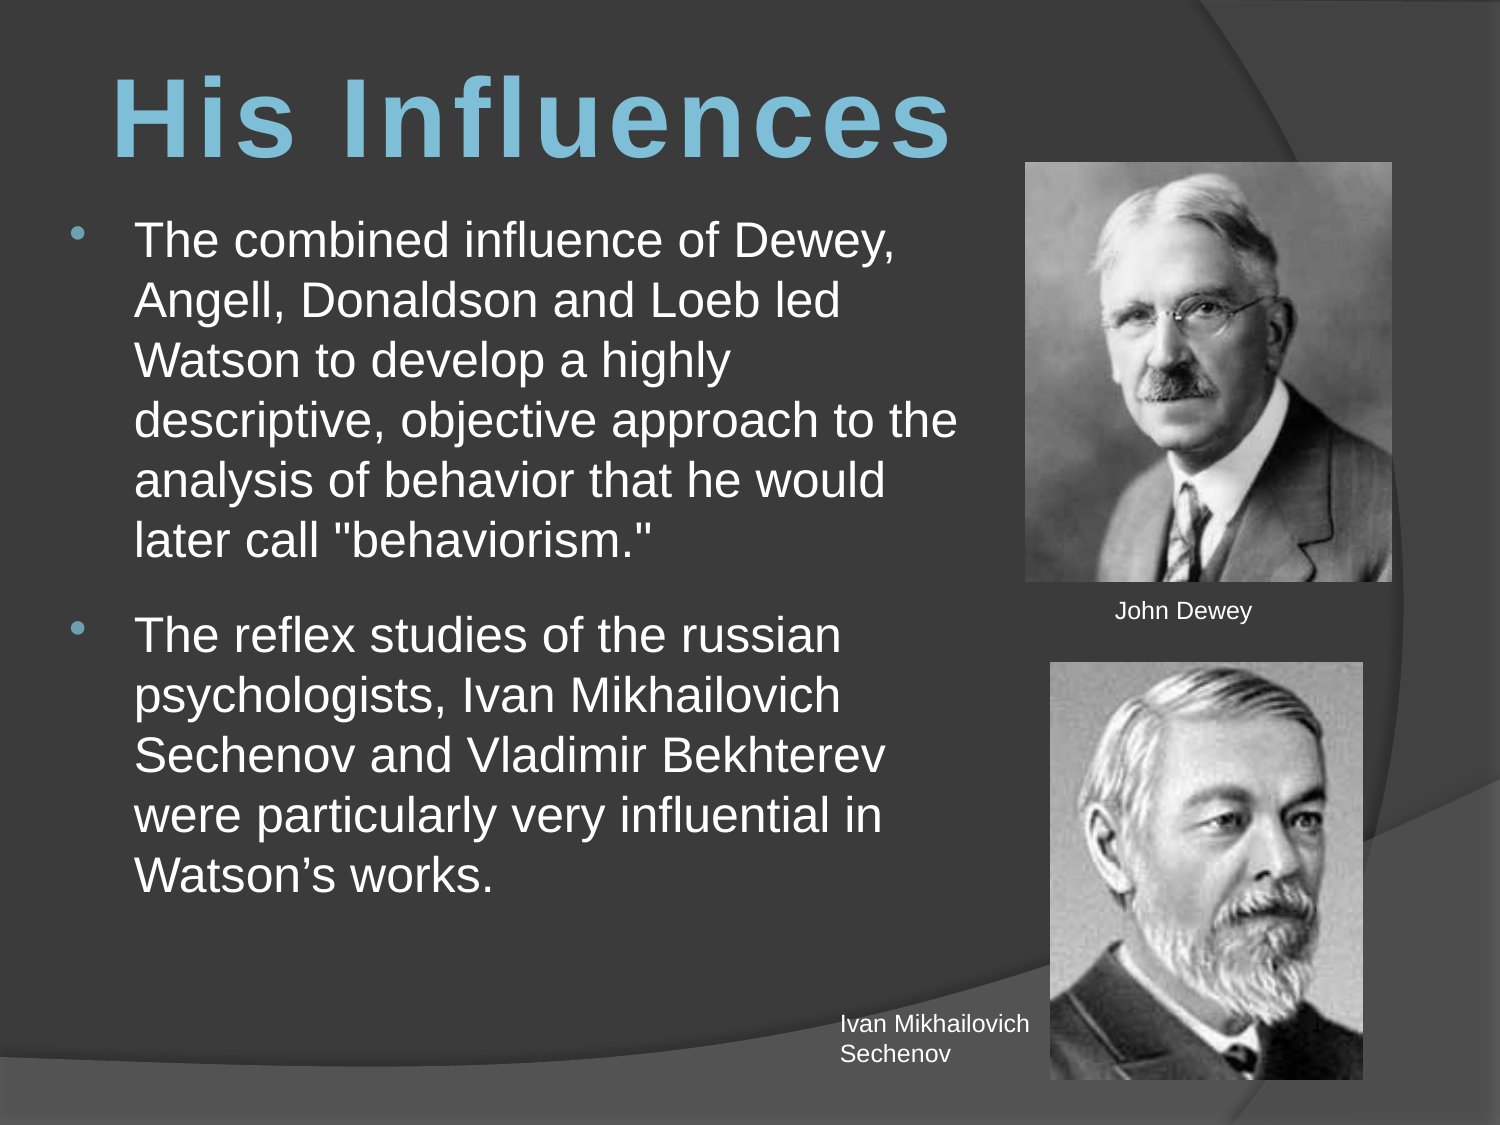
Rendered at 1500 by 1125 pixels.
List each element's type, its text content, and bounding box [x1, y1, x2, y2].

text_box John Dewey [1099, 592, 1338, 633]
text_box Ivan Mikhailovich Sechenov [824, 999, 1039, 1075]
picture [1024, 162, 1393, 582]
picture [1049, 662, 1363, 1080]
list The combined influence of Dewey, Angell, Donaldson and Loeb led Watson to develop a highly descriptive, objective approach to the analysis of behavior that he would later call "behaviorism." The reflex studies of the russian psychologists, Ivan Mikhailovich Sechenov and Vladimir Bekhterev were particularly very influential in Watson’s works. [49, 199, 988, 1063]
text_box His Influences [95, 37, 1007, 188]
